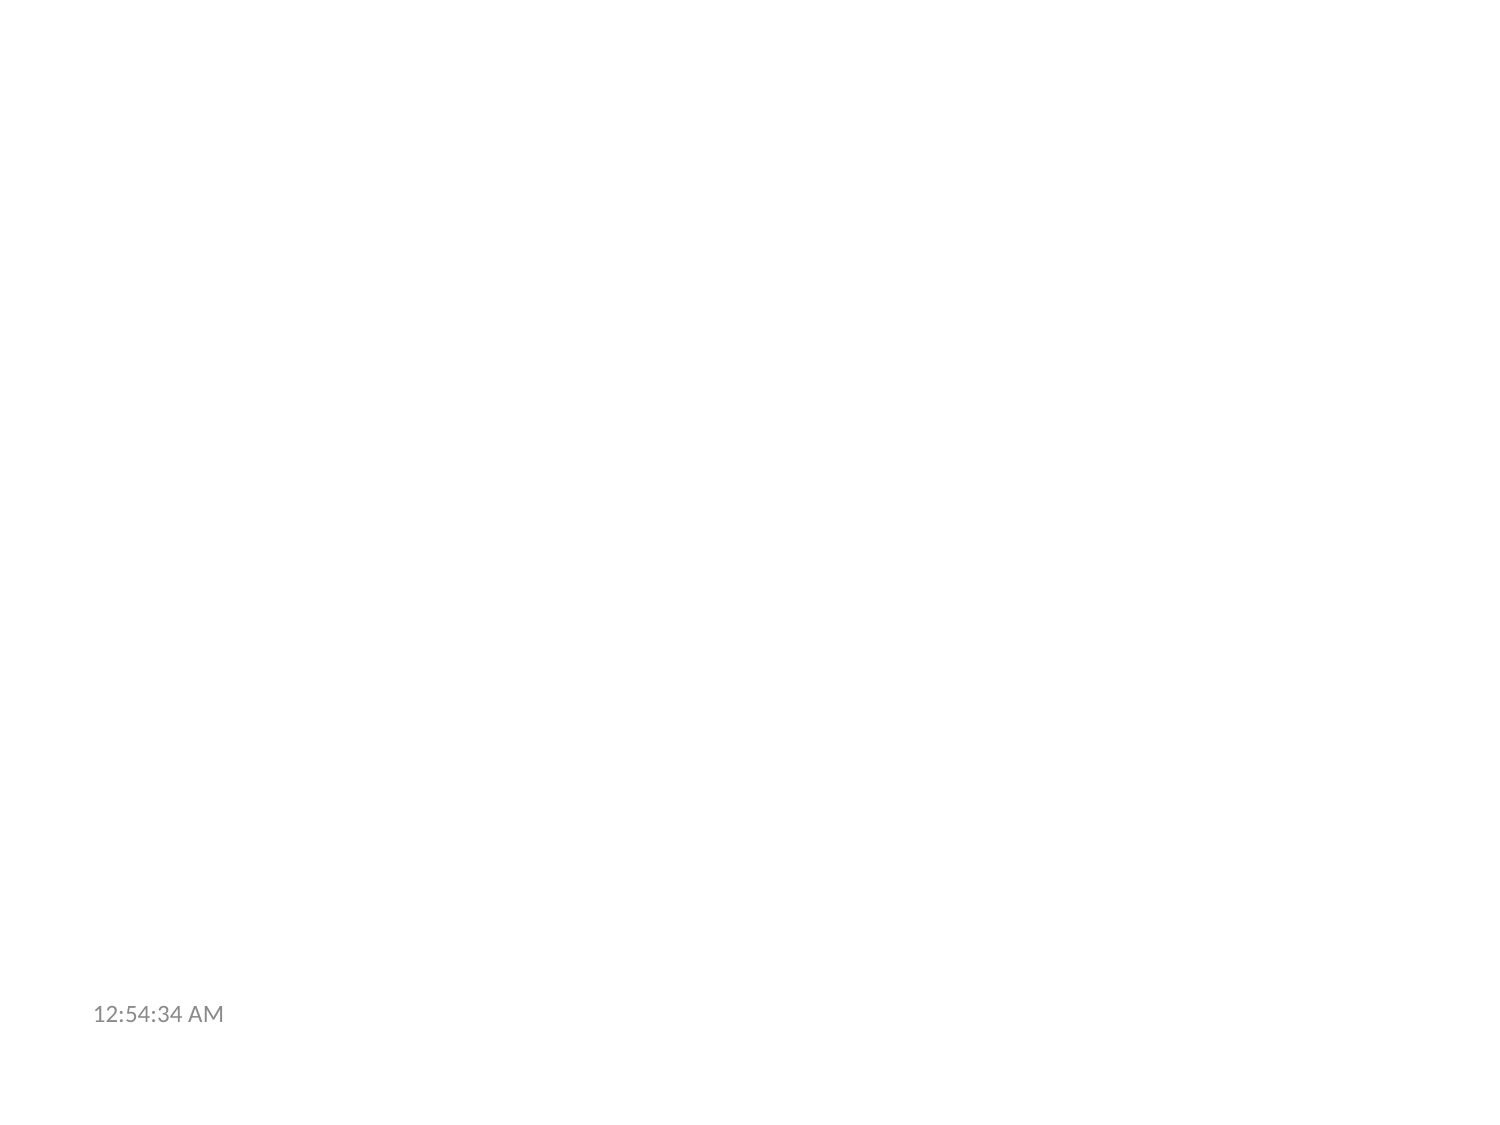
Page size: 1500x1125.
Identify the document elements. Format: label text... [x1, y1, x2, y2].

text_box 3:35:09 PM [77, 982, 428, 1043]
